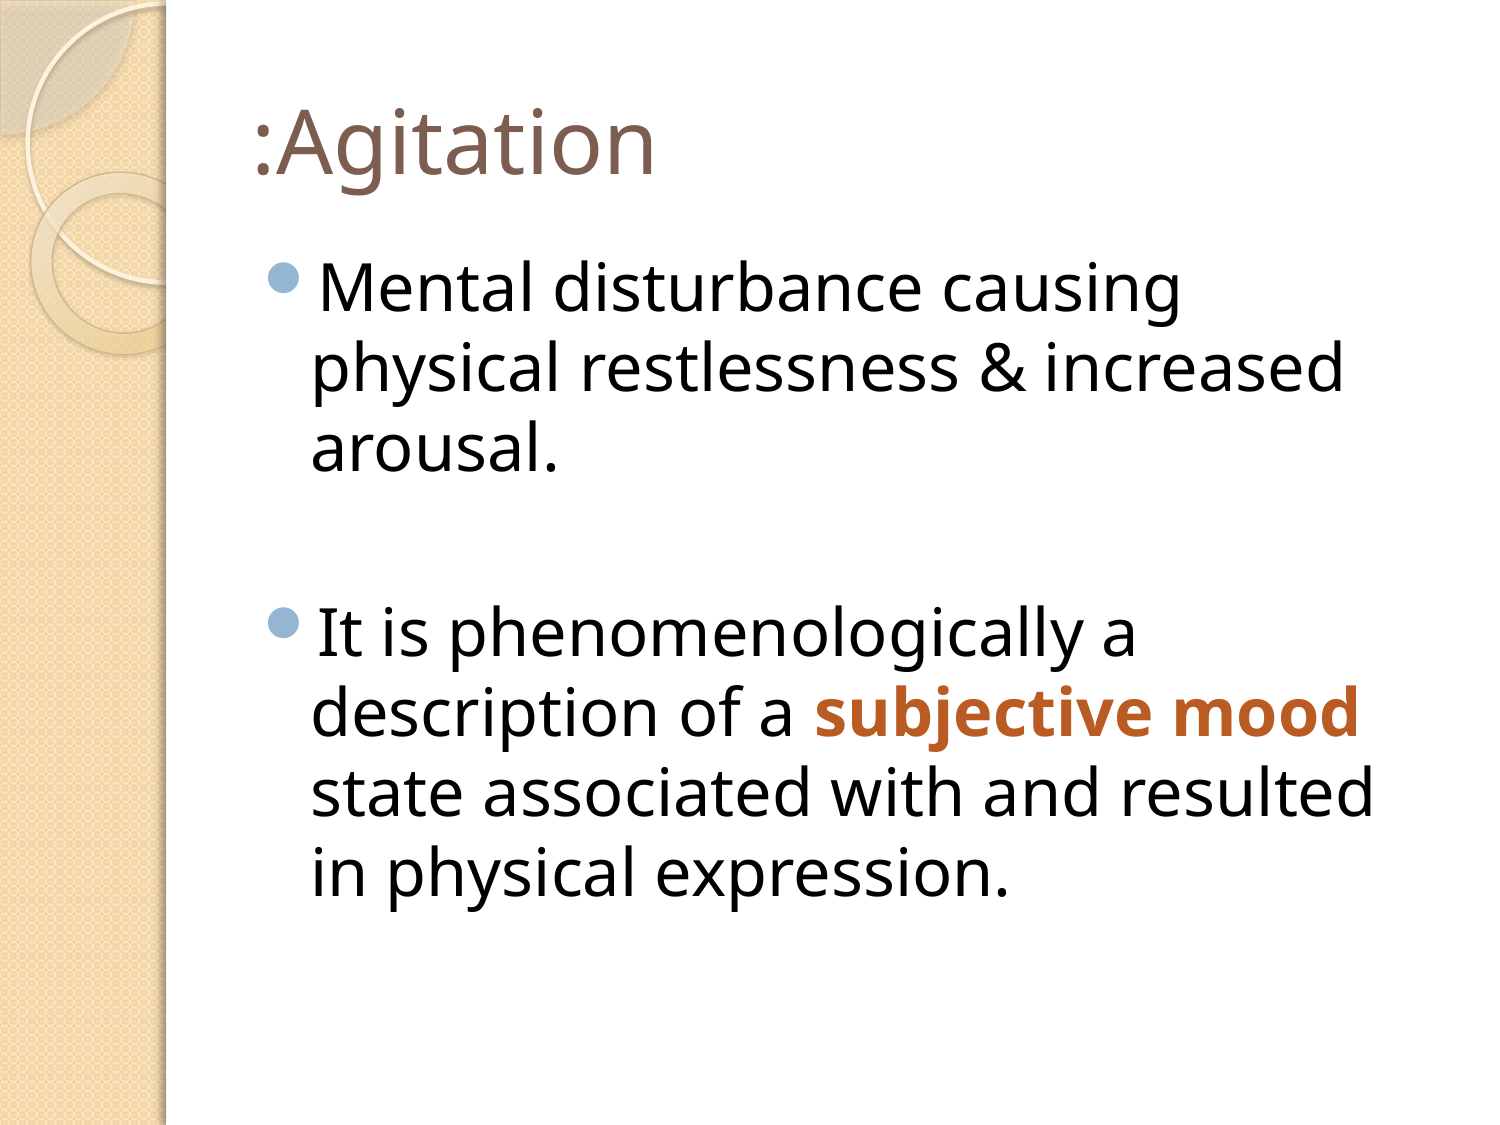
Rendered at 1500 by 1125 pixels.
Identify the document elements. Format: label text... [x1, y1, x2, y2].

list Mental disturbance causing physical restlessness & increased arousal. It is phenomenologically a description of a subjective mood state associated with and resulted in physical expression. [235, 237, 1466, 1025]
title Agitation: [235, 45, 1466, 233]
